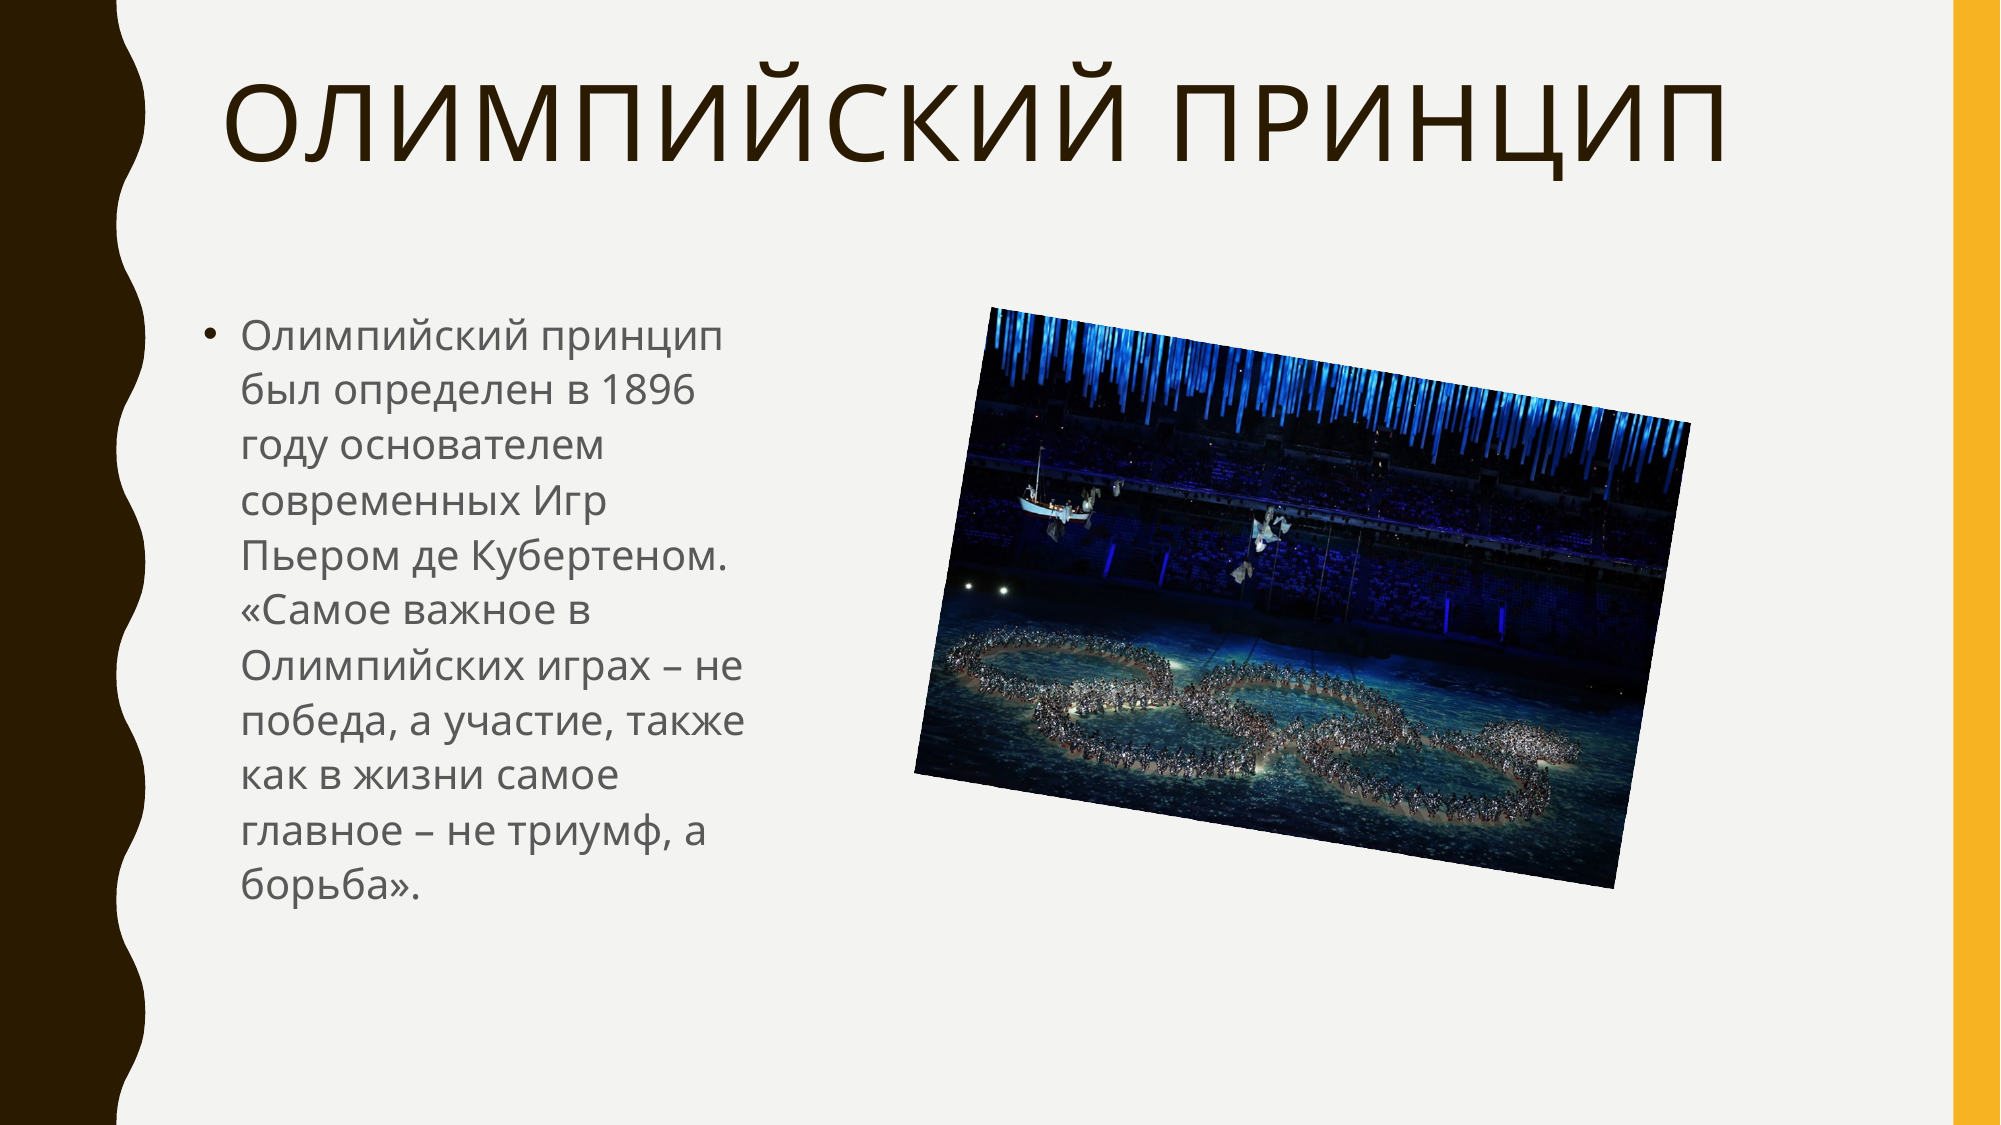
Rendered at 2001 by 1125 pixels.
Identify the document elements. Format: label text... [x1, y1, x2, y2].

list Олимпийский принцип был определен в 1896 году основателем современных Игр Пьером де Кубертеном. «Самое важное в Олимпийских играх – не победа, а участие, также как в жизни самое главное – не триумф, а борьба». [188, 295, 780, 1012]
title Олимпийский принцип [205, 62, 1875, 308]
picture [915, 307, 1690, 889]
